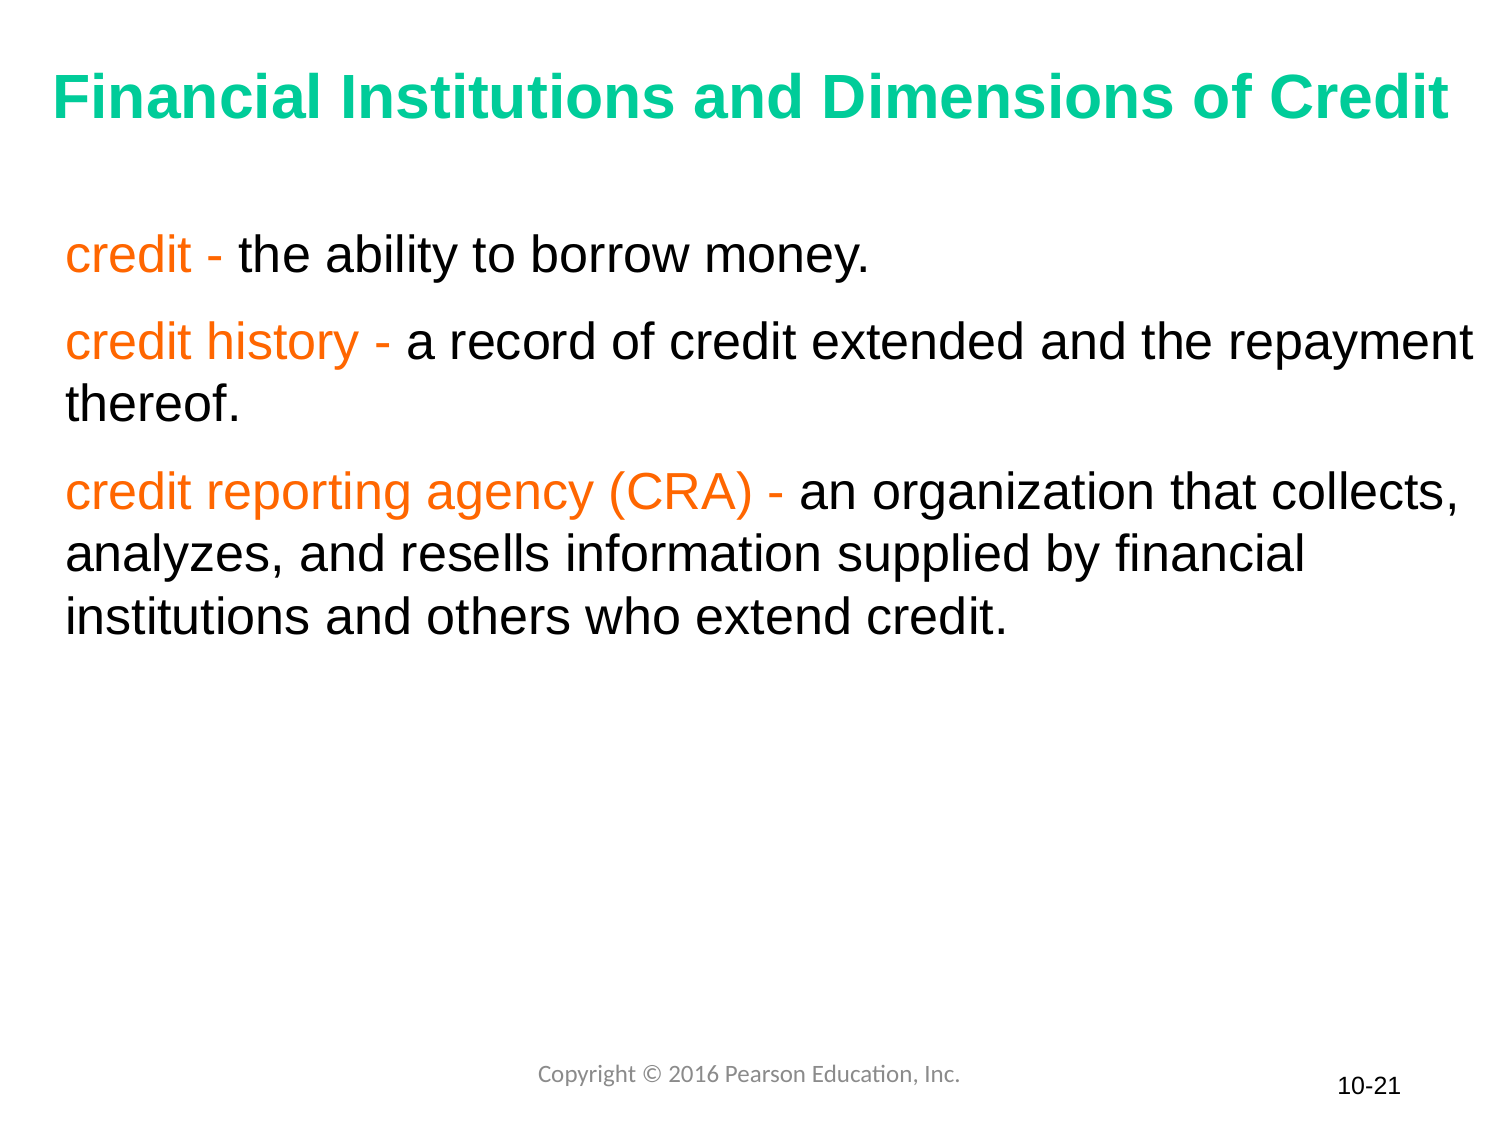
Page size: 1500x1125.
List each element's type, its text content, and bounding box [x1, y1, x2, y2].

list credit - the ability to borrow money. credit history - a record of credit extended and the repayment thereof. credit reporting agency (CRA) - an organization that collects, analyzes, and resells information supplied by financial institutions and others who extend credit. [50, 212, 1500, 1125]
title Financial Institutions and Dimensions of Credit [37, 0, 1475, 188]
footer Copyright © 2016 Pearson Education, Inc. [512, 1042, 988, 1103]
